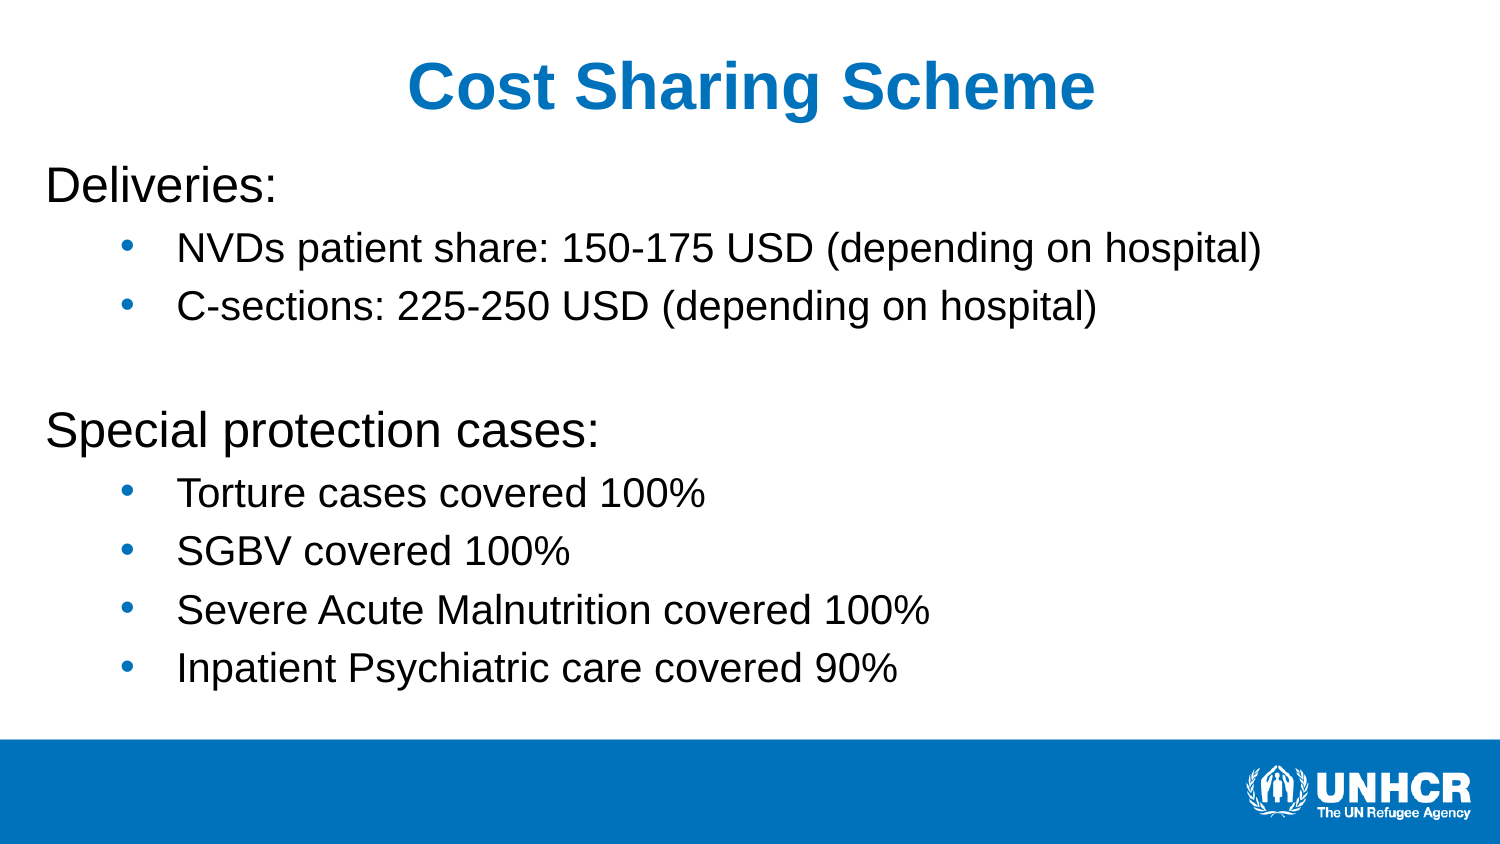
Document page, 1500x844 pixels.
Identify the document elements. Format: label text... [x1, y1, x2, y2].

title Cost Sharing Scheme [29, 44, 1476, 124]
picture [0, 739, 1500, 844]
subtitle Deliveries: NVDs patient share: 150-175 USD (depending on hospital) C-sections: 225-250 USD (depending on hospital) Special protection cases: Torture cases covered 100% SGBV covered 100% Severe Acute Malnutrition covered 100% Inpatient Psychiatric care covered 90% [29, 152, 1476, 706]
